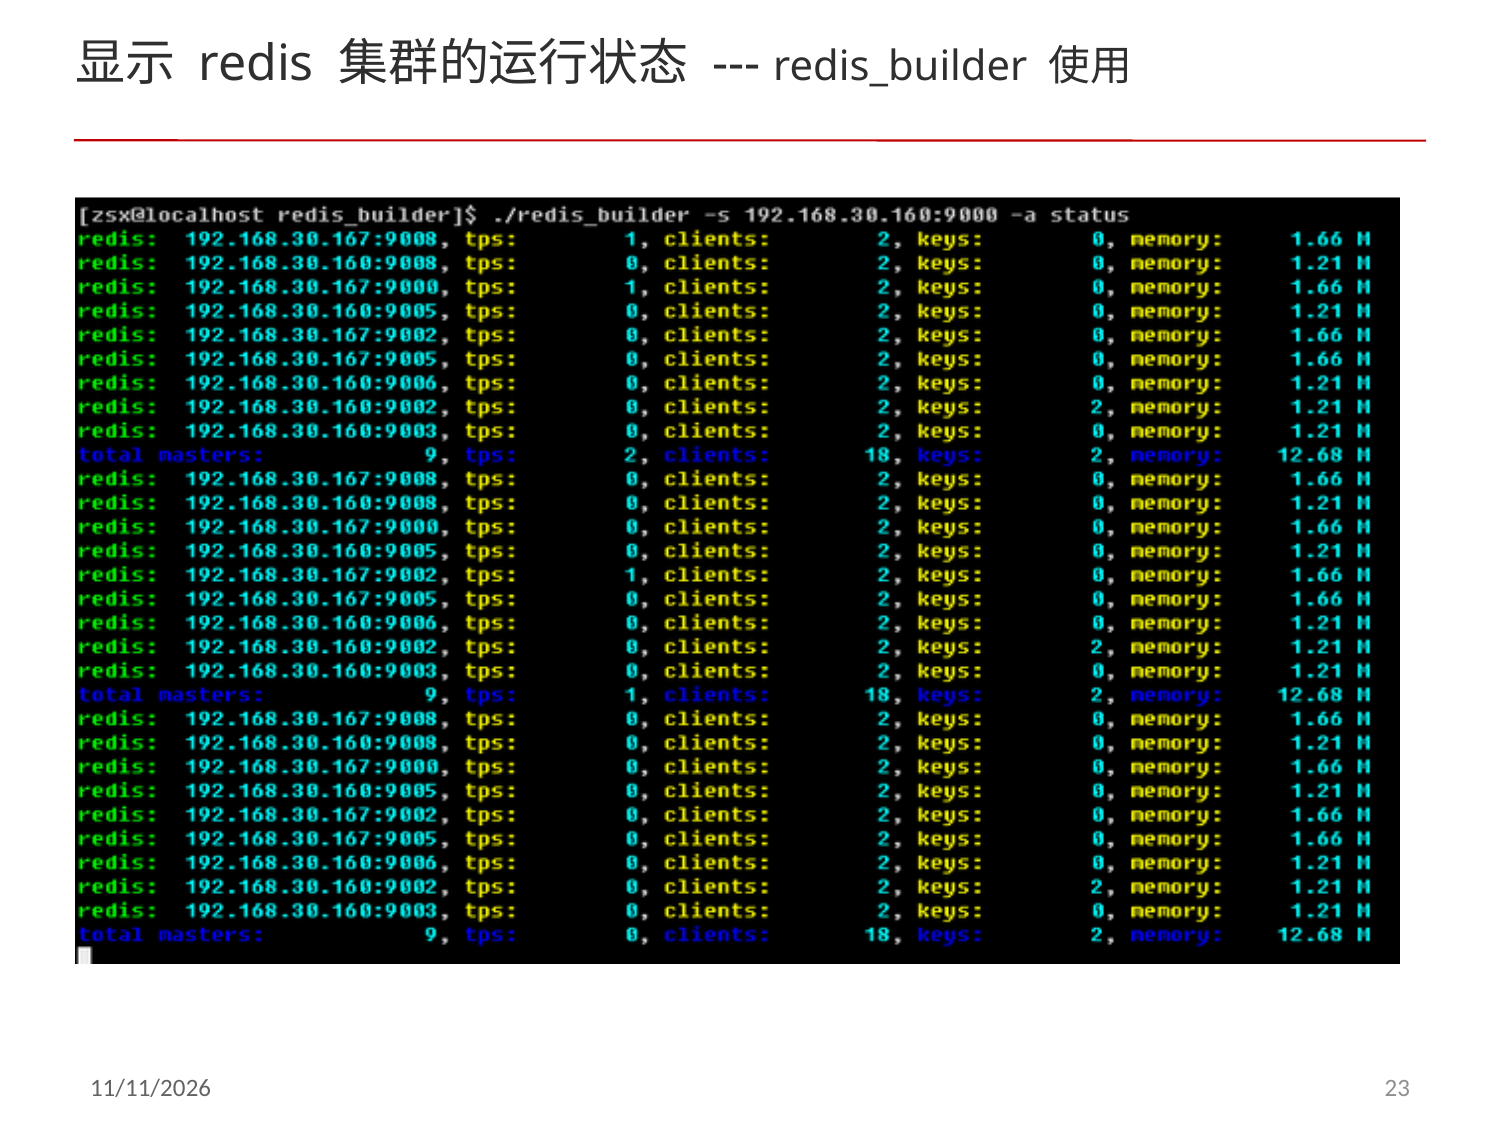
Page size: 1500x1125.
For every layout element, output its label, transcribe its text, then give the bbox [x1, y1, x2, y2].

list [74, 196, 1400, 965]
title 显示 redis 集群的运行状态 --- redis_builder 使用 [75, 30, 1235, 136]
